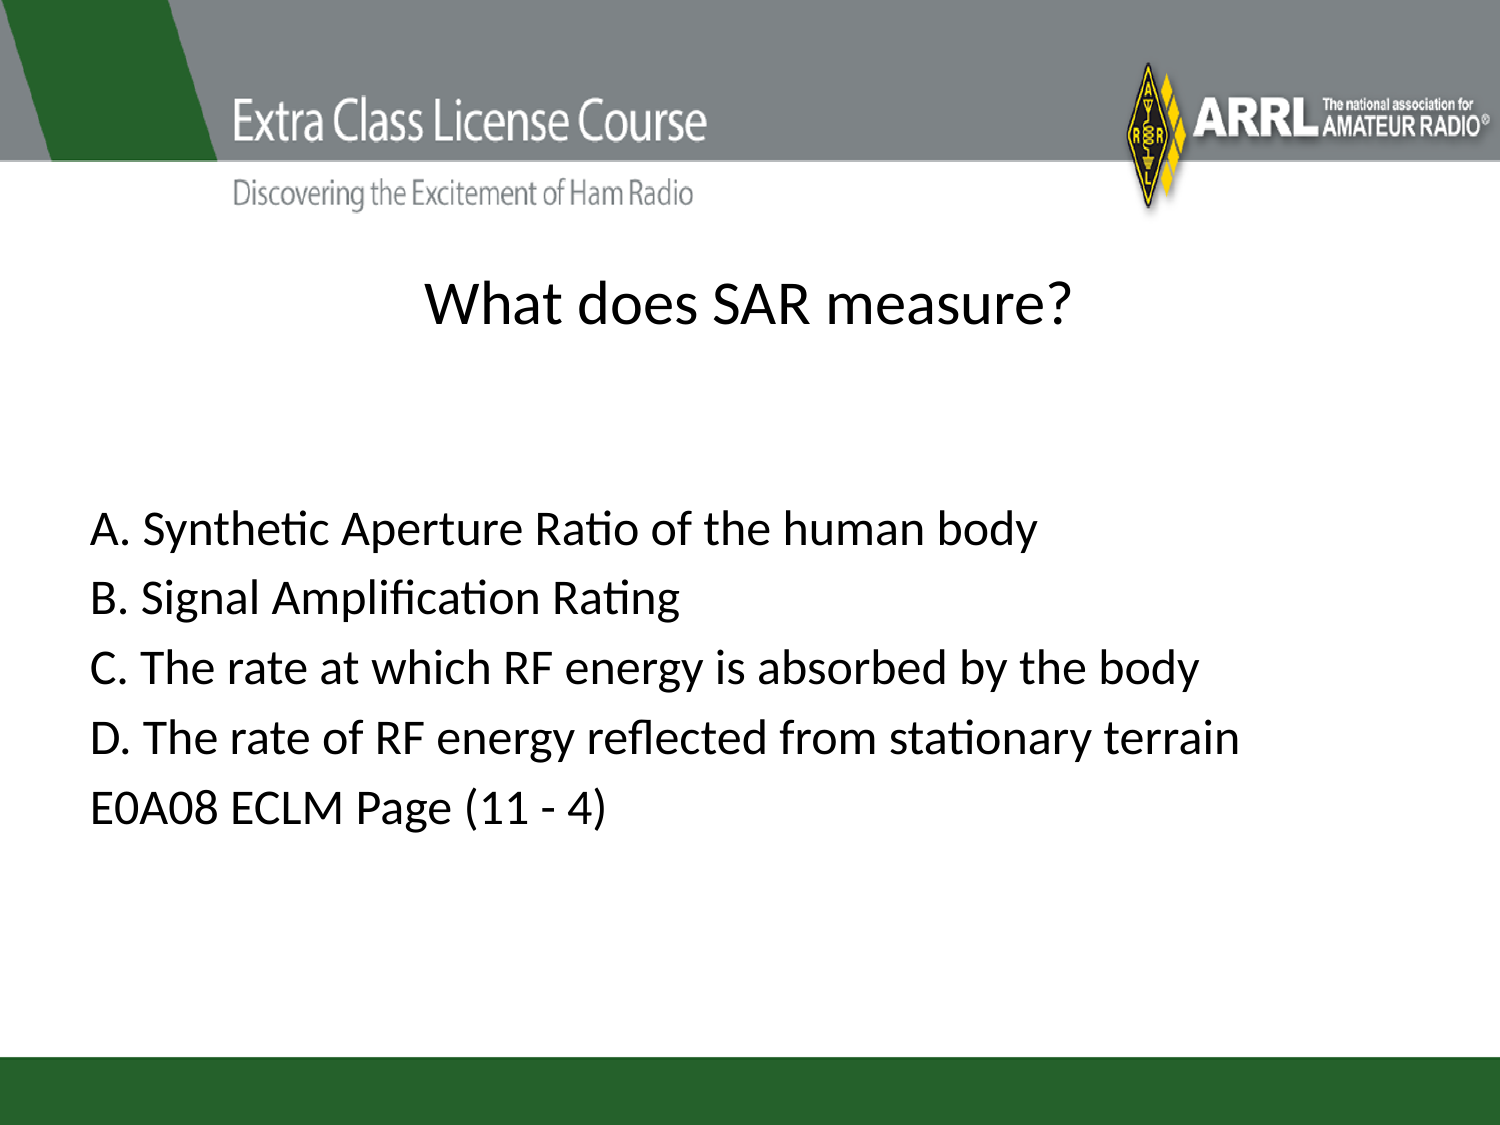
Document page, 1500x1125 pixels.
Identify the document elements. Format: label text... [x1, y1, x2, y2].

picture [0, 0, 1500, 1125]
title What does SAR measure? [75, 254, 1425, 435]
list A. Synthetic Aperture Ratio of the human body B. Signal Amplification Rating C. The rate at which RF energy is absorbed by the body D. The rate of RF energy reflected from stationary terrain E0A08 ECLM Page (11 - 4) [75, 487, 1425, 1005]
